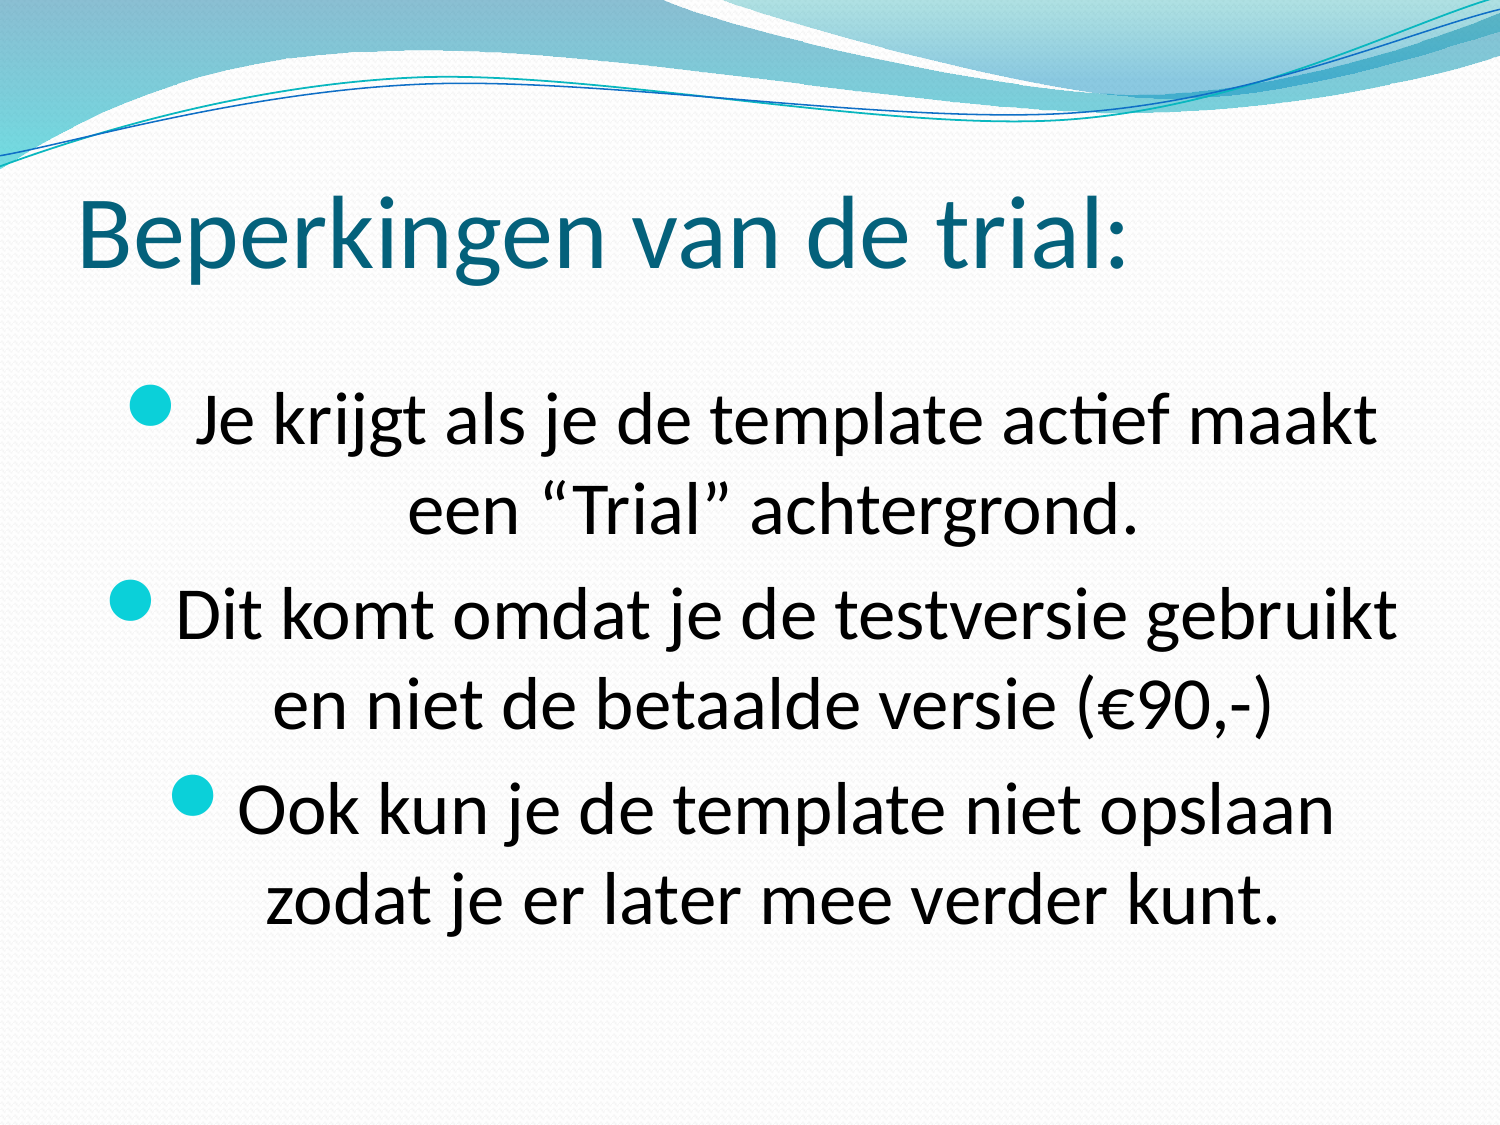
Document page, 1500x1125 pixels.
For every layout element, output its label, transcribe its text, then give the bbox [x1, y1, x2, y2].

title Beperkingen van de trial: [76, 101, 1427, 290]
list Je krijgt als je de template actief maakt een “Trial” achtergrond. Dit komt omdat je de testversie gebruikt en niet de betaalde versie (€90,-) Ook kun je de template niet opslaan zodat je er later mee verder kunt. [76, 361, 1427, 1082]
